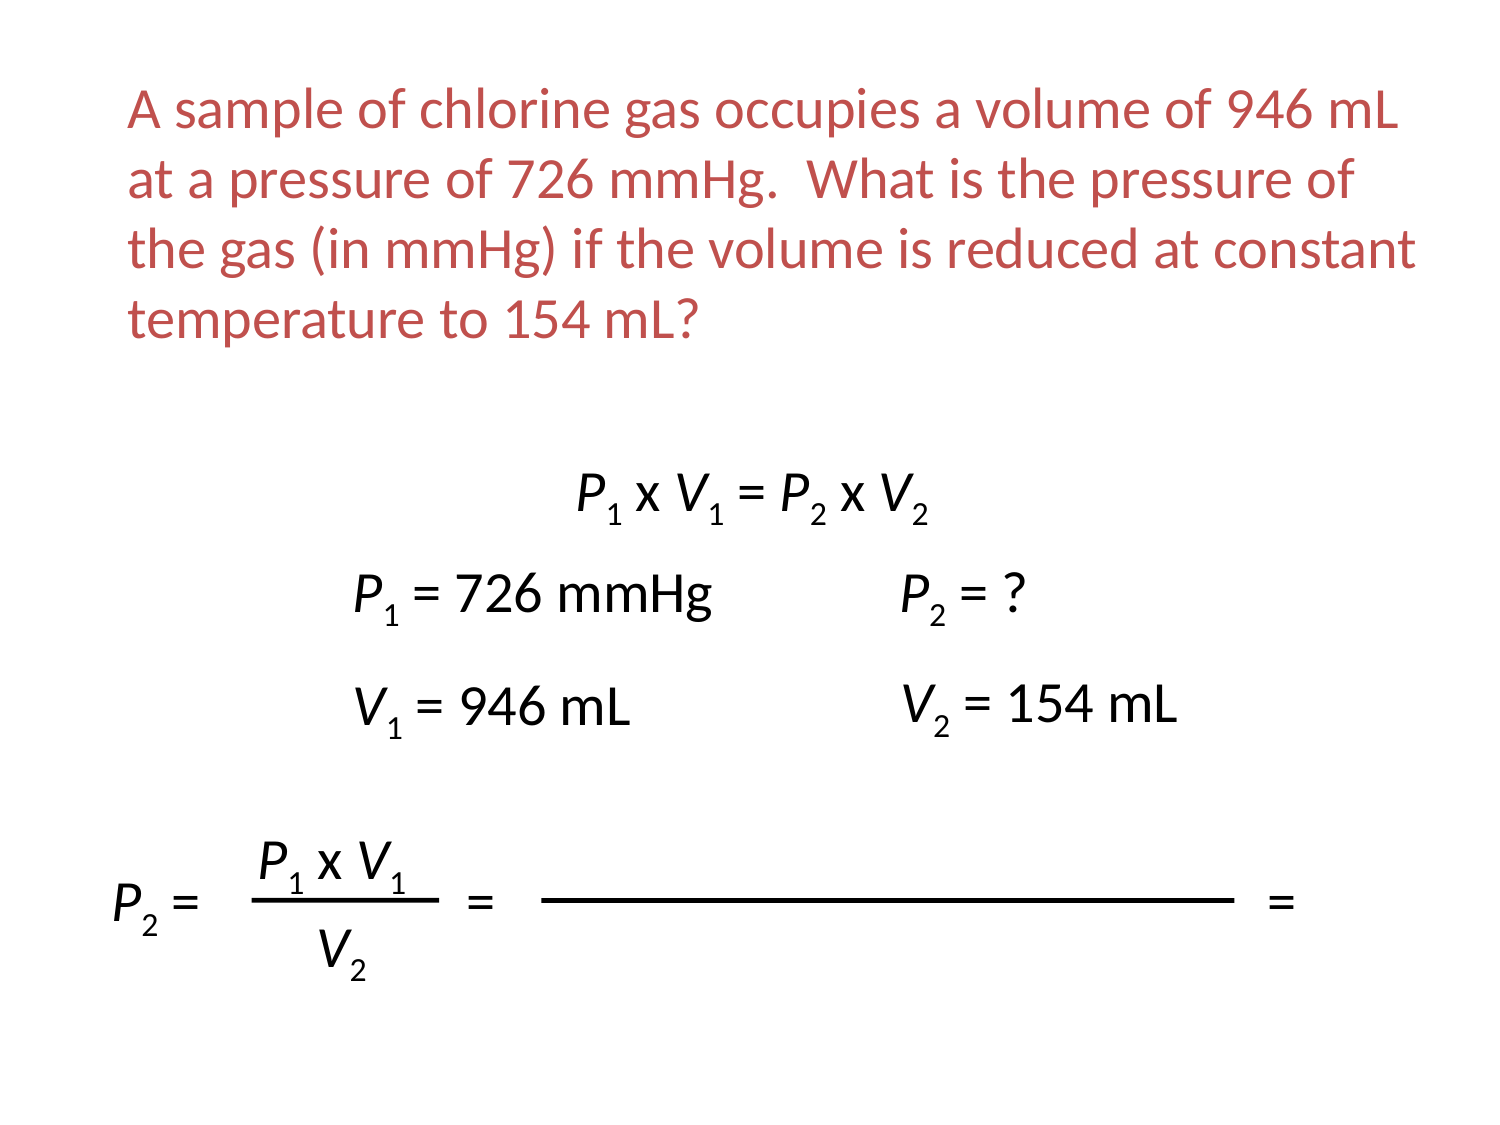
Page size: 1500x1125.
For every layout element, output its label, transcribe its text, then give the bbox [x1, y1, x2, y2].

text_box V1 = 946 mL [337, 659, 646, 754]
text_box V2 = 154 mL [885, 657, 1194, 752]
text_box A sample of chlorine gas occupies a volume of 946 mL at a pressure of 726 mmHg. What is the pressure of the gas (in mmHg) if the volume is reduced at constant temperature to 154 mL? [112, 62, 1463, 358]
text_box P2 = [96, 856, 229, 951]
text_box P2 = ? [884, 546, 1044, 641]
text_box = [1253, 856, 1312, 941]
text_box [238, 813, 440, 988]
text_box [451, 824, 1235, 977]
text_box P1 x V1 = P2 x V2 [560, 445, 944, 540]
text_box P1 = 726 mmHg [337, 546, 729, 641]
